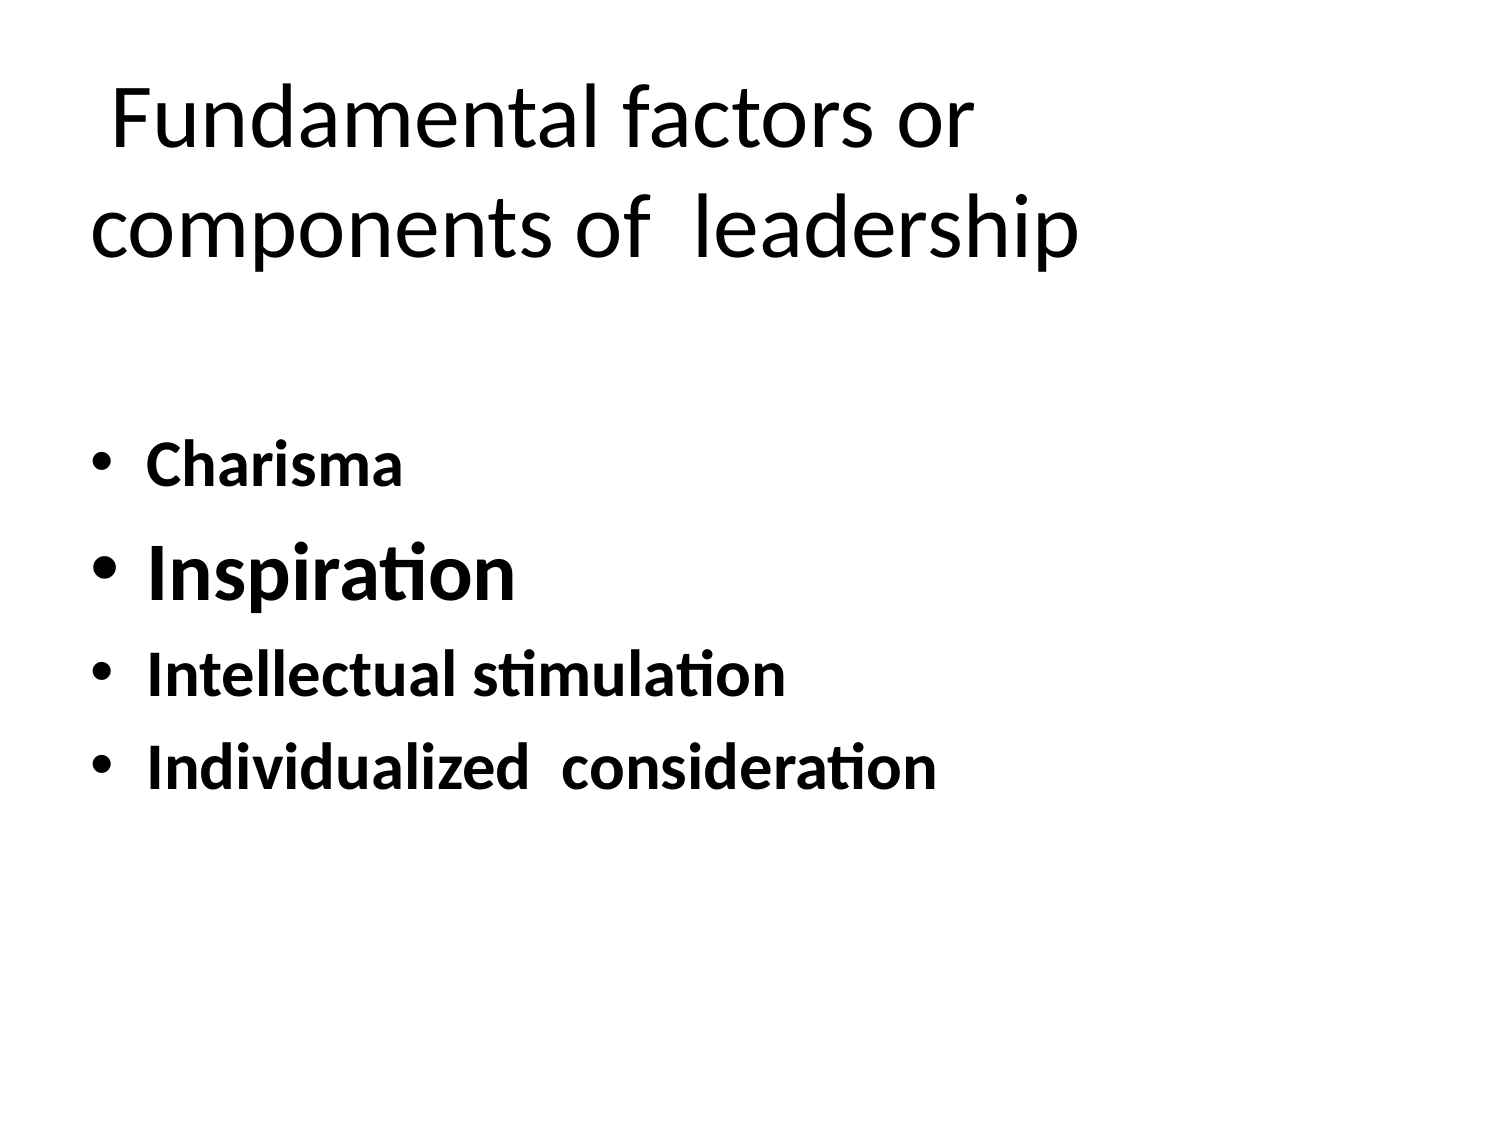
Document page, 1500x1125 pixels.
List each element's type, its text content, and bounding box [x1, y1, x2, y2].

title Fundamental factors or components of leadership [75, 45, 1425, 288]
list Charisma Inspiration Intellectual stimulation Individualized consideration [75, 412, 1425, 925]
